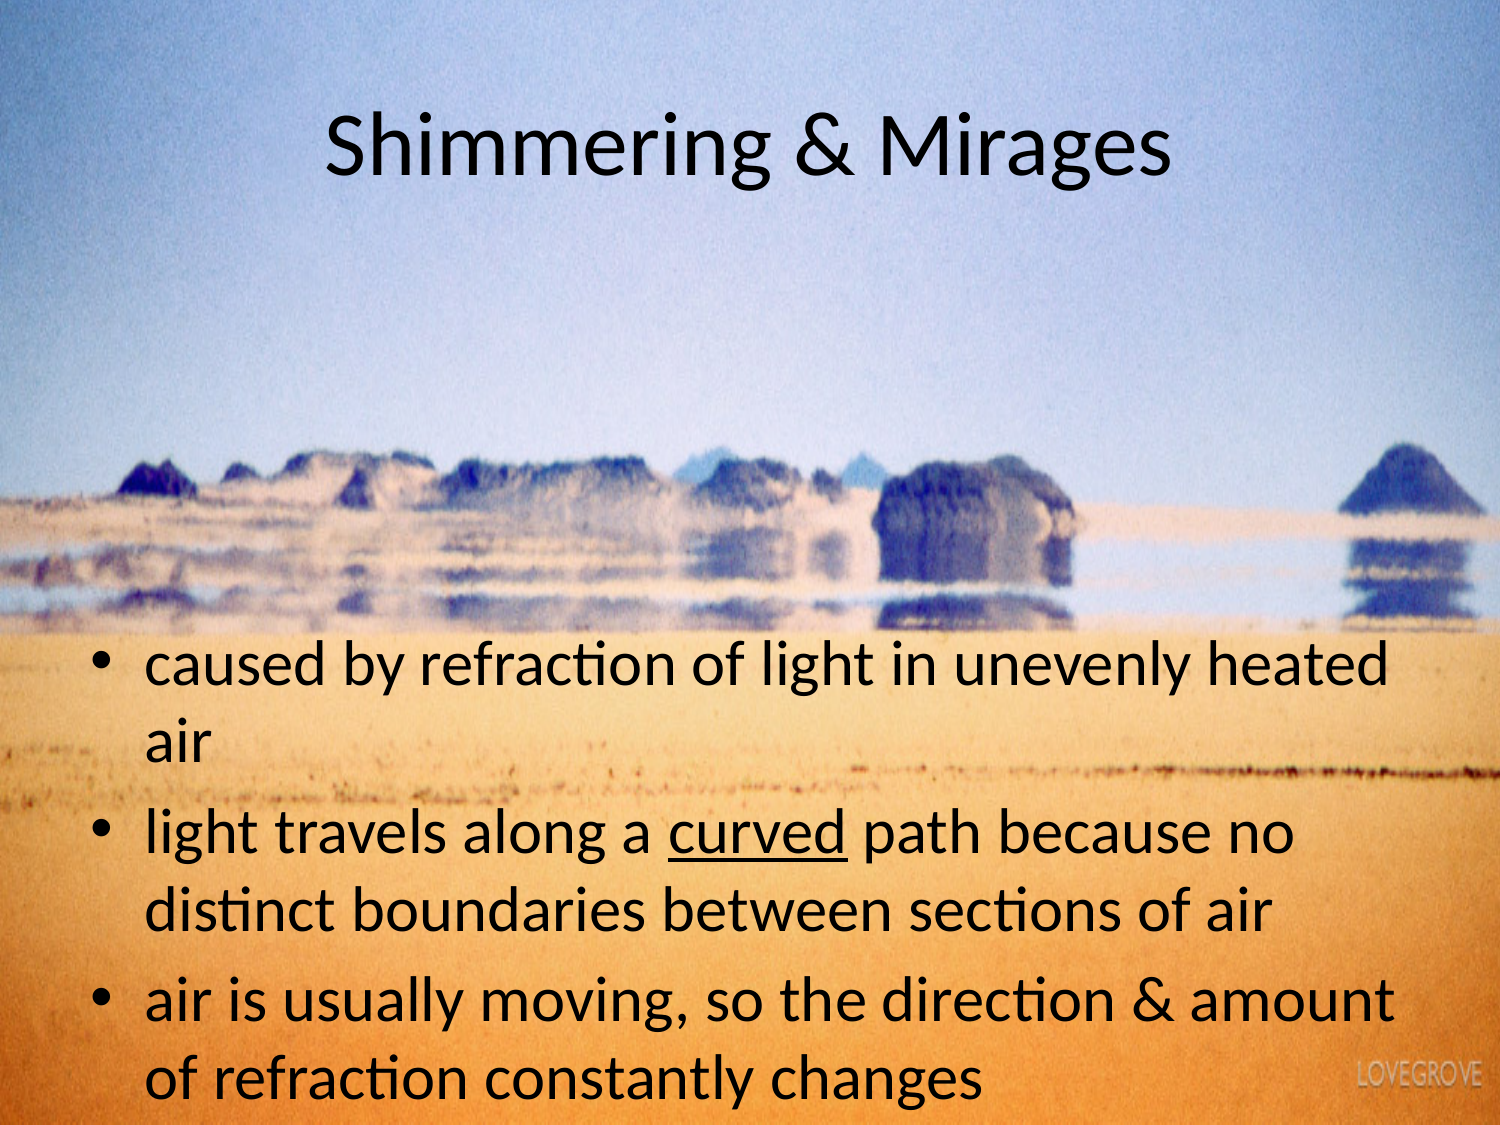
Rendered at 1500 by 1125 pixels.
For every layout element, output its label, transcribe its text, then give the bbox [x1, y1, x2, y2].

list caused by refraction of light in unevenly heated air light travels along a curved path because no distinct boundaries between sections of air air is usually moving, so the direction & amount of refraction constantly changes [75, 613, 1425, 1123]
picture [0, 0, 1500, 1125]
title Shimmering & Mirages [75, 45, 1425, 233]
